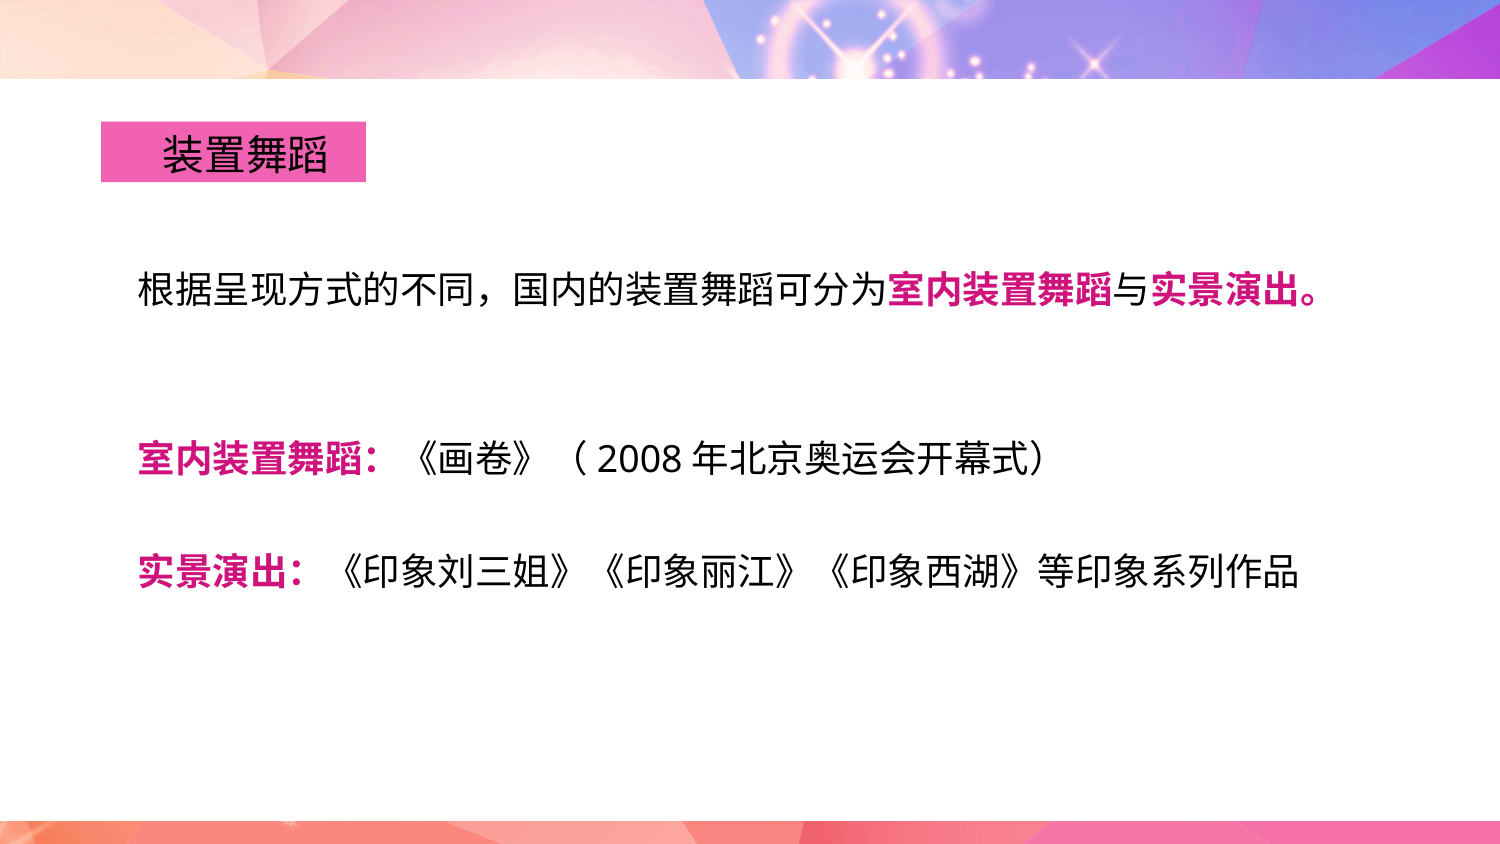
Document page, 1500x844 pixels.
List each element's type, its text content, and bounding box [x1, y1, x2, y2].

picture [0, 0, 1500, 79]
picture [0, 821, 1500, 844]
text_box 装置舞蹈 [100, 121, 367, 183]
text_box [126, 92, 1340, 247]
text_box 根据呈现方式的不同，国内的装置舞蹈可分为室内装置舞蹈与实景演出。 室内装置舞蹈：《画卷》（2008年北京奥运会开幕式） 实景演出：《印象刘三姐》《印象丽江》《印象西湖》等印象系列作品 [33, 247, 1358, 677]
